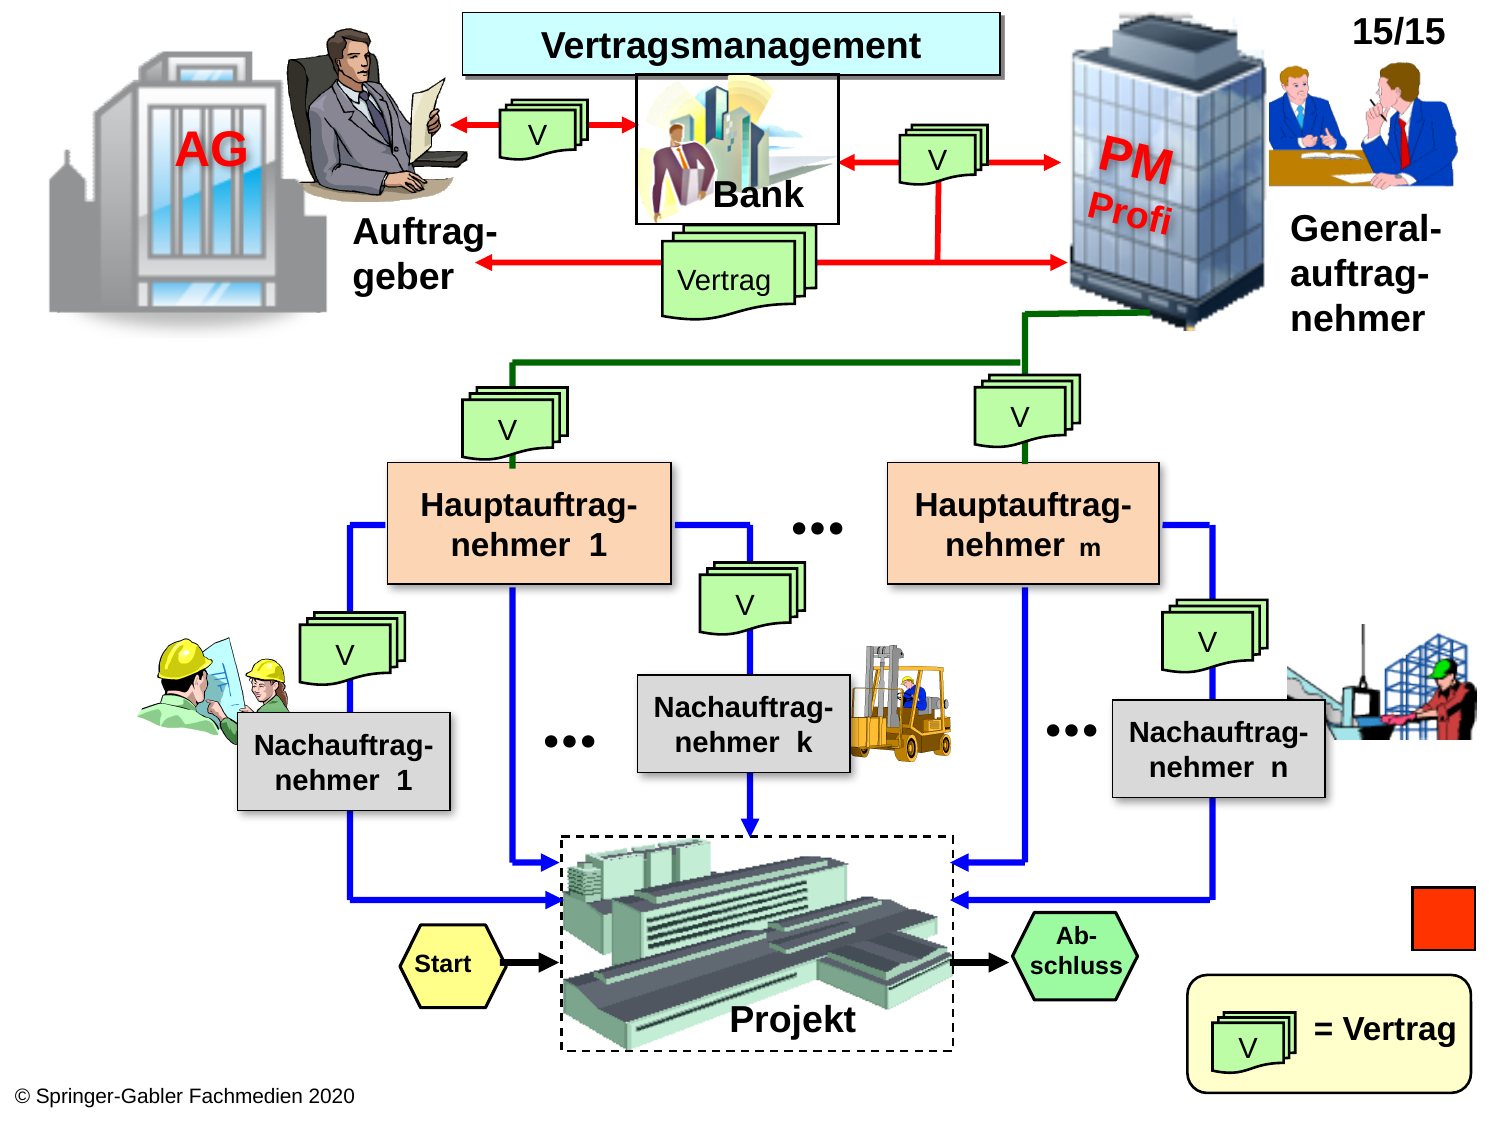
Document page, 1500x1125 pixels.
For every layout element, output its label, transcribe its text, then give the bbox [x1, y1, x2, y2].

text_box … [525, 657, 662, 772]
text_box [1185, 972, 1474, 1096]
text_box Hauptauftrag-nehmer m [887, 462, 1160, 585]
picture [637, 74, 838, 223]
text_box V [499, 99, 588, 160]
text_box Nachauftrag-nehmer k [637, 674, 850, 773]
text_box V [1212, 1012, 1296, 1073]
text_box Vertragsmanagement [462, 12, 1000, 75]
text_box [474, 256, 662, 269]
text_box [957, 856, 1025, 869]
text_box V [975, 375, 1080, 447]
text_box Auftrag-geber [341, 199, 586, 305]
picture [37, 37, 338, 338]
text_box V [899, 124, 988, 185]
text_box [274, 24, 477, 215]
text_box Hauptauftrag-nehmer 1 [387, 462, 671, 585]
picture [832, 645, 951, 762]
text_box [499, 956, 557, 969]
text_box V [1162, 599, 1268, 673]
text_box V [699, 562, 805, 635]
text_box Start [372, 940, 514, 986]
text_box [988, 156, 1057, 169]
text_box [841, 156, 899, 169]
text_box [743, 782, 757, 835]
text_box [351, 893, 557, 907]
text_box … [773, 444, 910, 559]
text_box V [462, 387, 568, 460]
picture [562, 837, 953, 1050]
text_box [410, 922, 496, 940]
text_box Ab-schluss [999, 912, 1154, 988]
text_box [513, 856, 557, 869]
text_box Nachauftrag-nehmer 1 [237, 712, 450, 811]
text_box [1026, 988, 1124, 1003]
text_box Vertrag [662, 231, 817, 320]
text_box [957, 956, 1010, 969]
picture [1287, 624, 1477, 740]
text_box [407, 986, 499, 1010]
text_box [1412, 887, 1475, 950]
text_box … [1027, 645, 1164, 760]
text_box General-auftrag-nehmer [1275, 196, 1500, 347]
picture [1062, 0, 1458, 331]
text_box [588, 118, 632, 132]
picture [137, 637, 292, 746]
text_box = Vertrag [1299, 999, 1500, 1055]
text_box Nachauftrag-nehmer n [1112, 699, 1326, 798]
text_box V [300, 612, 405, 685]
text_box [957, 893, 1210, 907]
